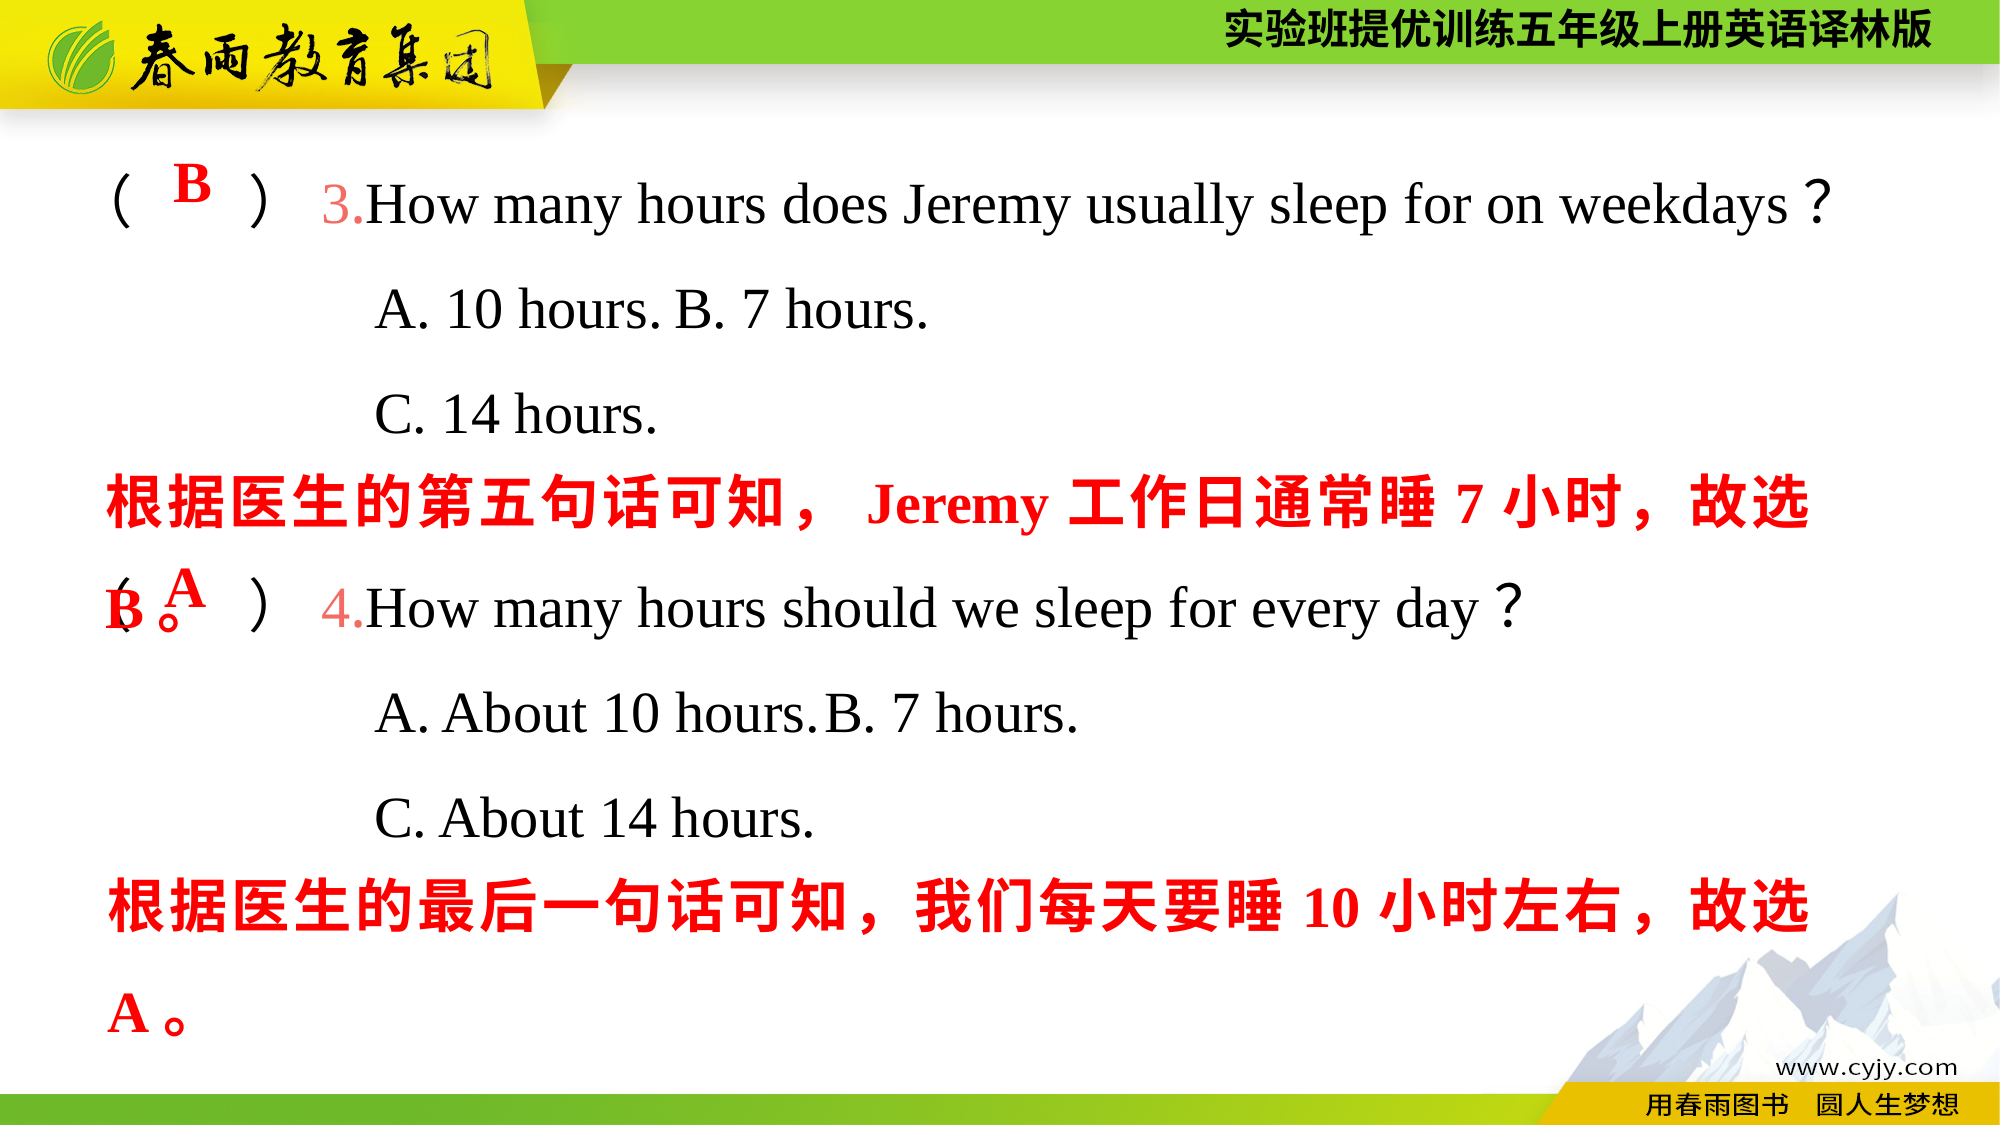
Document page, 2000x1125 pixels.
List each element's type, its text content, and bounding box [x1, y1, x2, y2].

text_box A [149, 541, 222, 627]
text_box 根据医生的最后一句话可知，我们每天要睡10小时左右，故选A。 [92, 826, 1839, 1052]
list （ ）3.How many hours does Jeremy usually sleep for on weekdays？ A. 10 hours. B. 7 hours. C. 14 hours. （ ）4.How many hours should we sleep for every day？ A. About 10 hours. B. 7 hours. C. About 14 hours. [59, 122, 1944, 865]
text_box B [158, 137, 228, 222]
text_box 根据医生的第五句话可知，Jeremy工作日通常睡7小时，故选B。 [90, 423, 1839, 648]
picture [0, 0, 2000, 1125]
